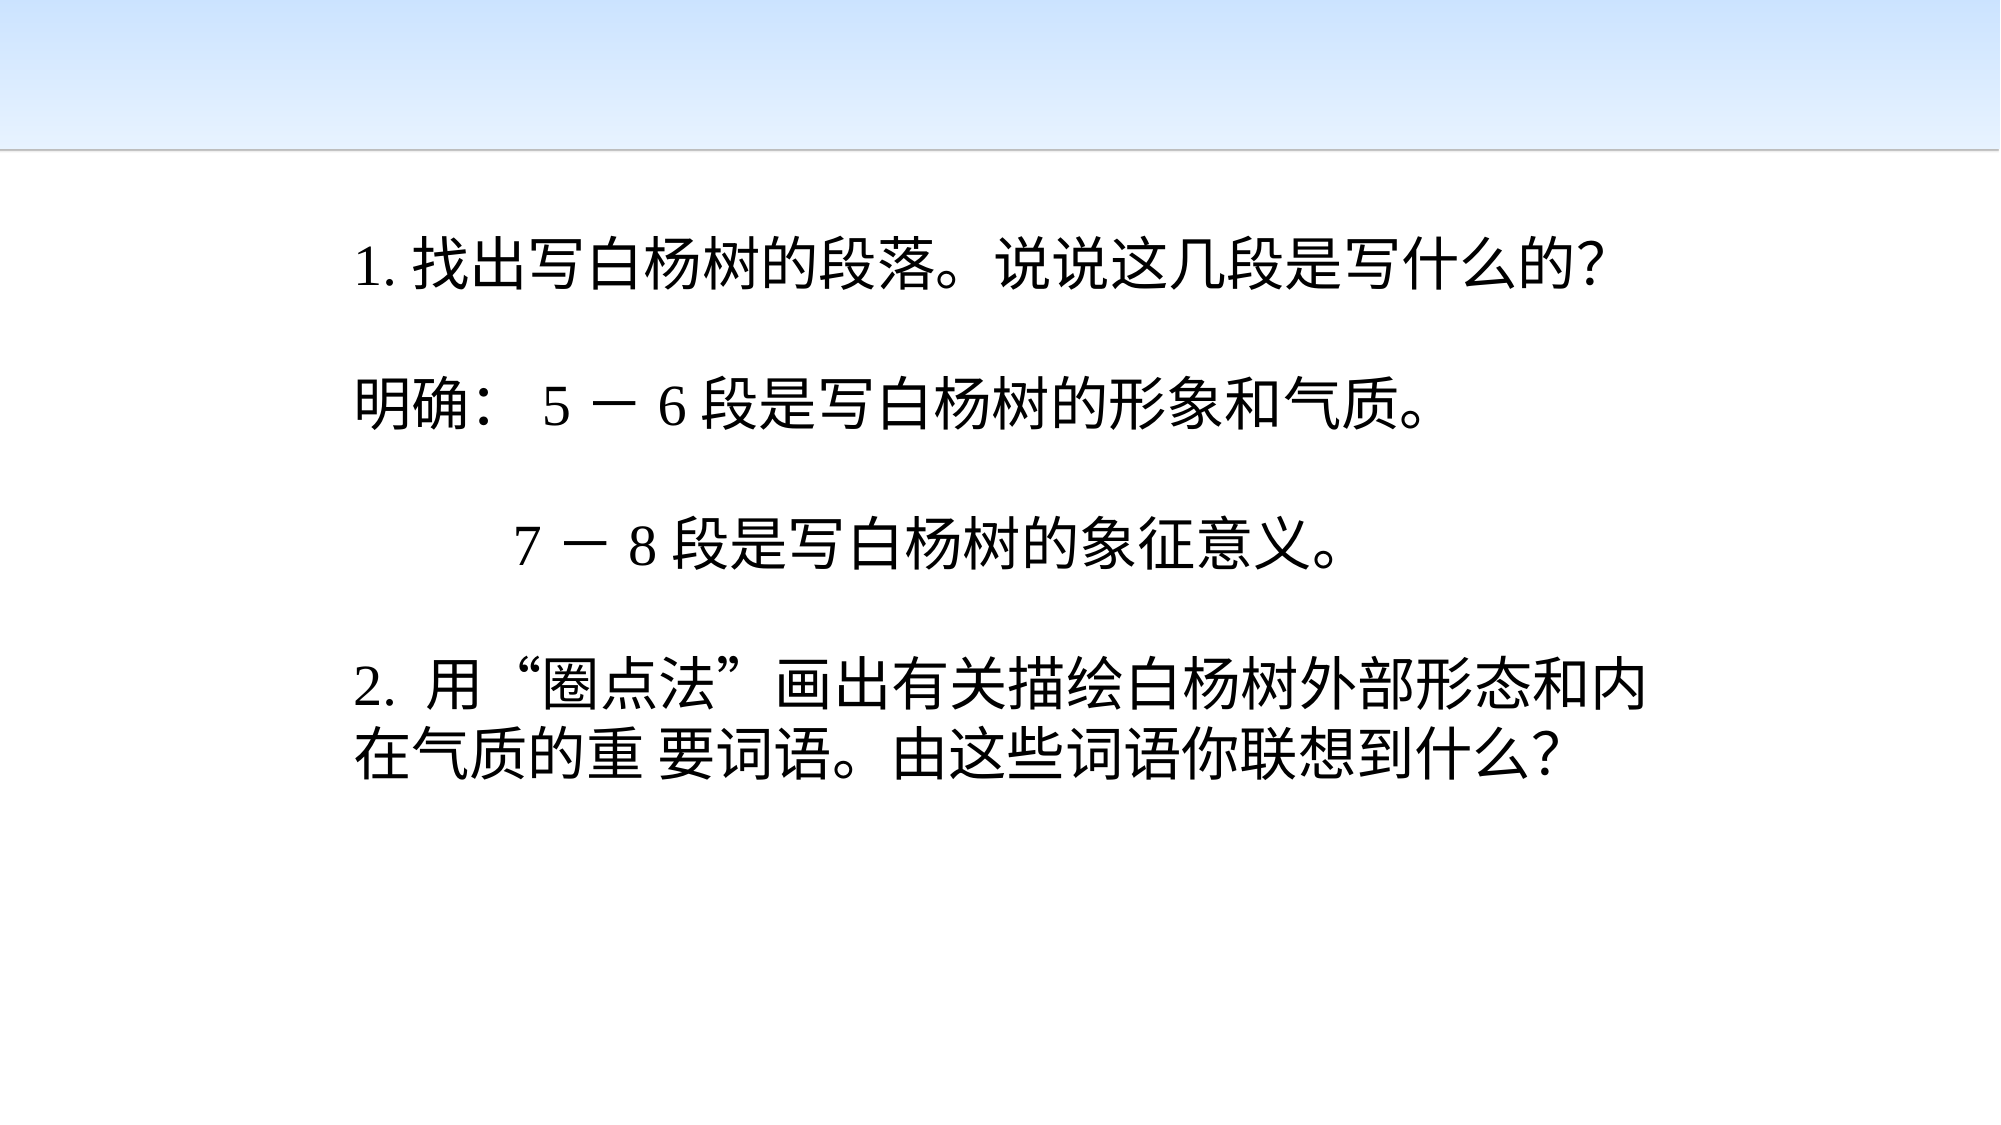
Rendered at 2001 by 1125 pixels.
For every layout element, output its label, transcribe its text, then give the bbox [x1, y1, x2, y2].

text_box 1.找出写白杨树的段落。说说这几段是写什么的？ 明确：5－6段是写白杨树的形象和气质。 7－8段是写白杨树的象征意义。 2. 用“圈点法”画出有关描绘白杨树外部形态和内在气质的重 要词语。由这些词语你联想到什么？ [338, 219, 1709, 795]
